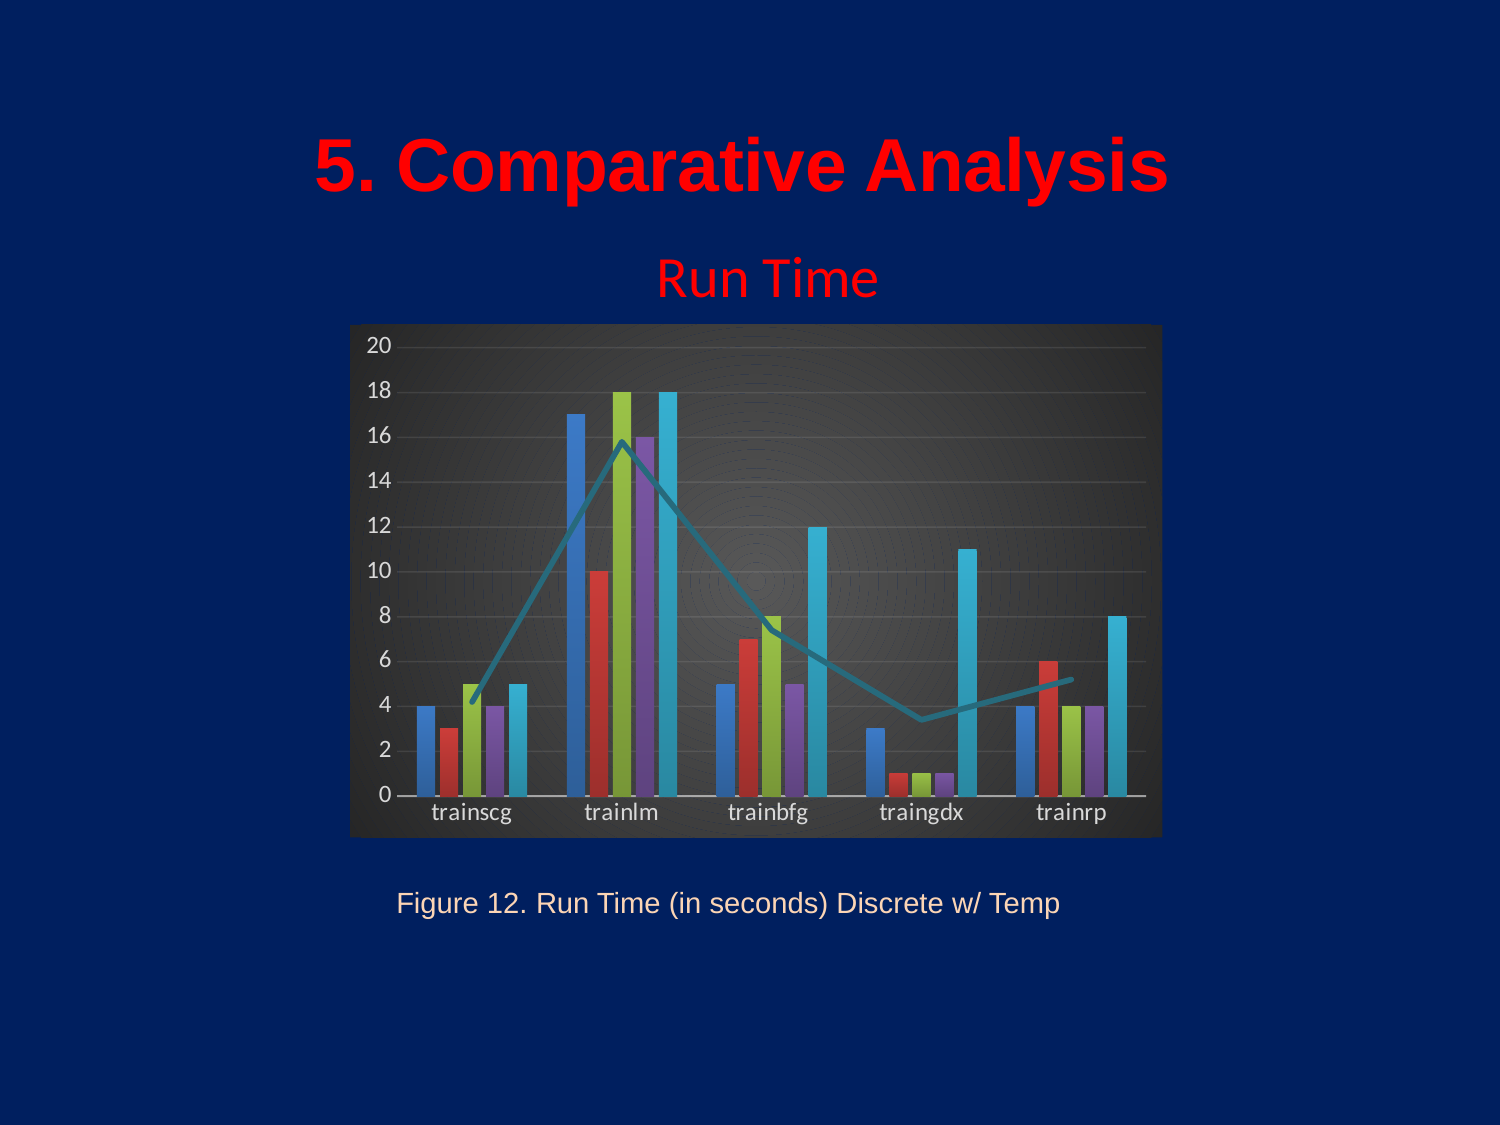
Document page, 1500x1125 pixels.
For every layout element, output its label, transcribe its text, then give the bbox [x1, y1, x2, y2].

text_box Figure 12. Run Time (in seconds) Discrete w/ Temp [62, 872, 1200, 928]
text_box 5. Comparative Analysis [70, 116, 1413, 207]
chart [349, 324, 1163, 838]
text_box Run Time [575, 231, 895, 317]
